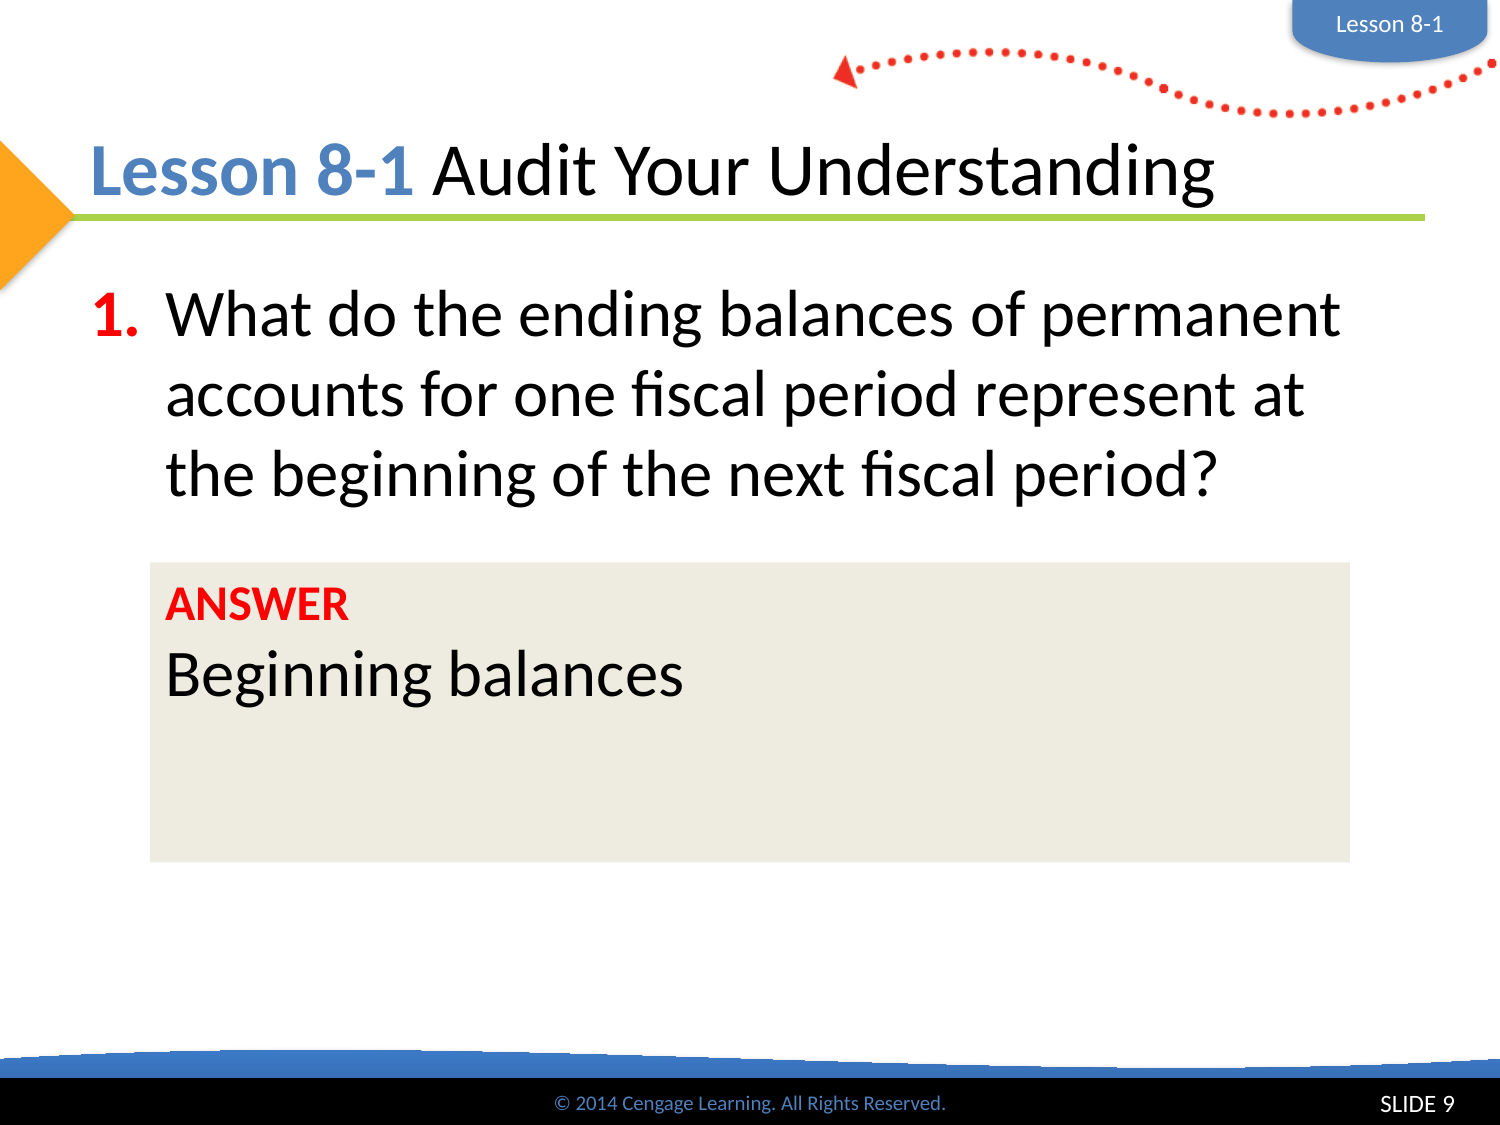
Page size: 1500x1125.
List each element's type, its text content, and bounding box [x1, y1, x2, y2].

list 1. What do the ending balances of permanent accounts for one fiscal period represent at the beginning of the next fiscal period? [75, 262, 1425, 1005]
text_box ANSWER Beginning balances [149, 562, 1350, 863]
slide_number SLIDE 9 [1170, 1080, 1470, 1125]
picture [827, 37, 1500, 126]
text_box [1292, 0, 1488, 63]
text_box [0, 138, 78, 293]
title Lesson 8-1 Audit Your Understanding [75, 29, 1350, 218]
